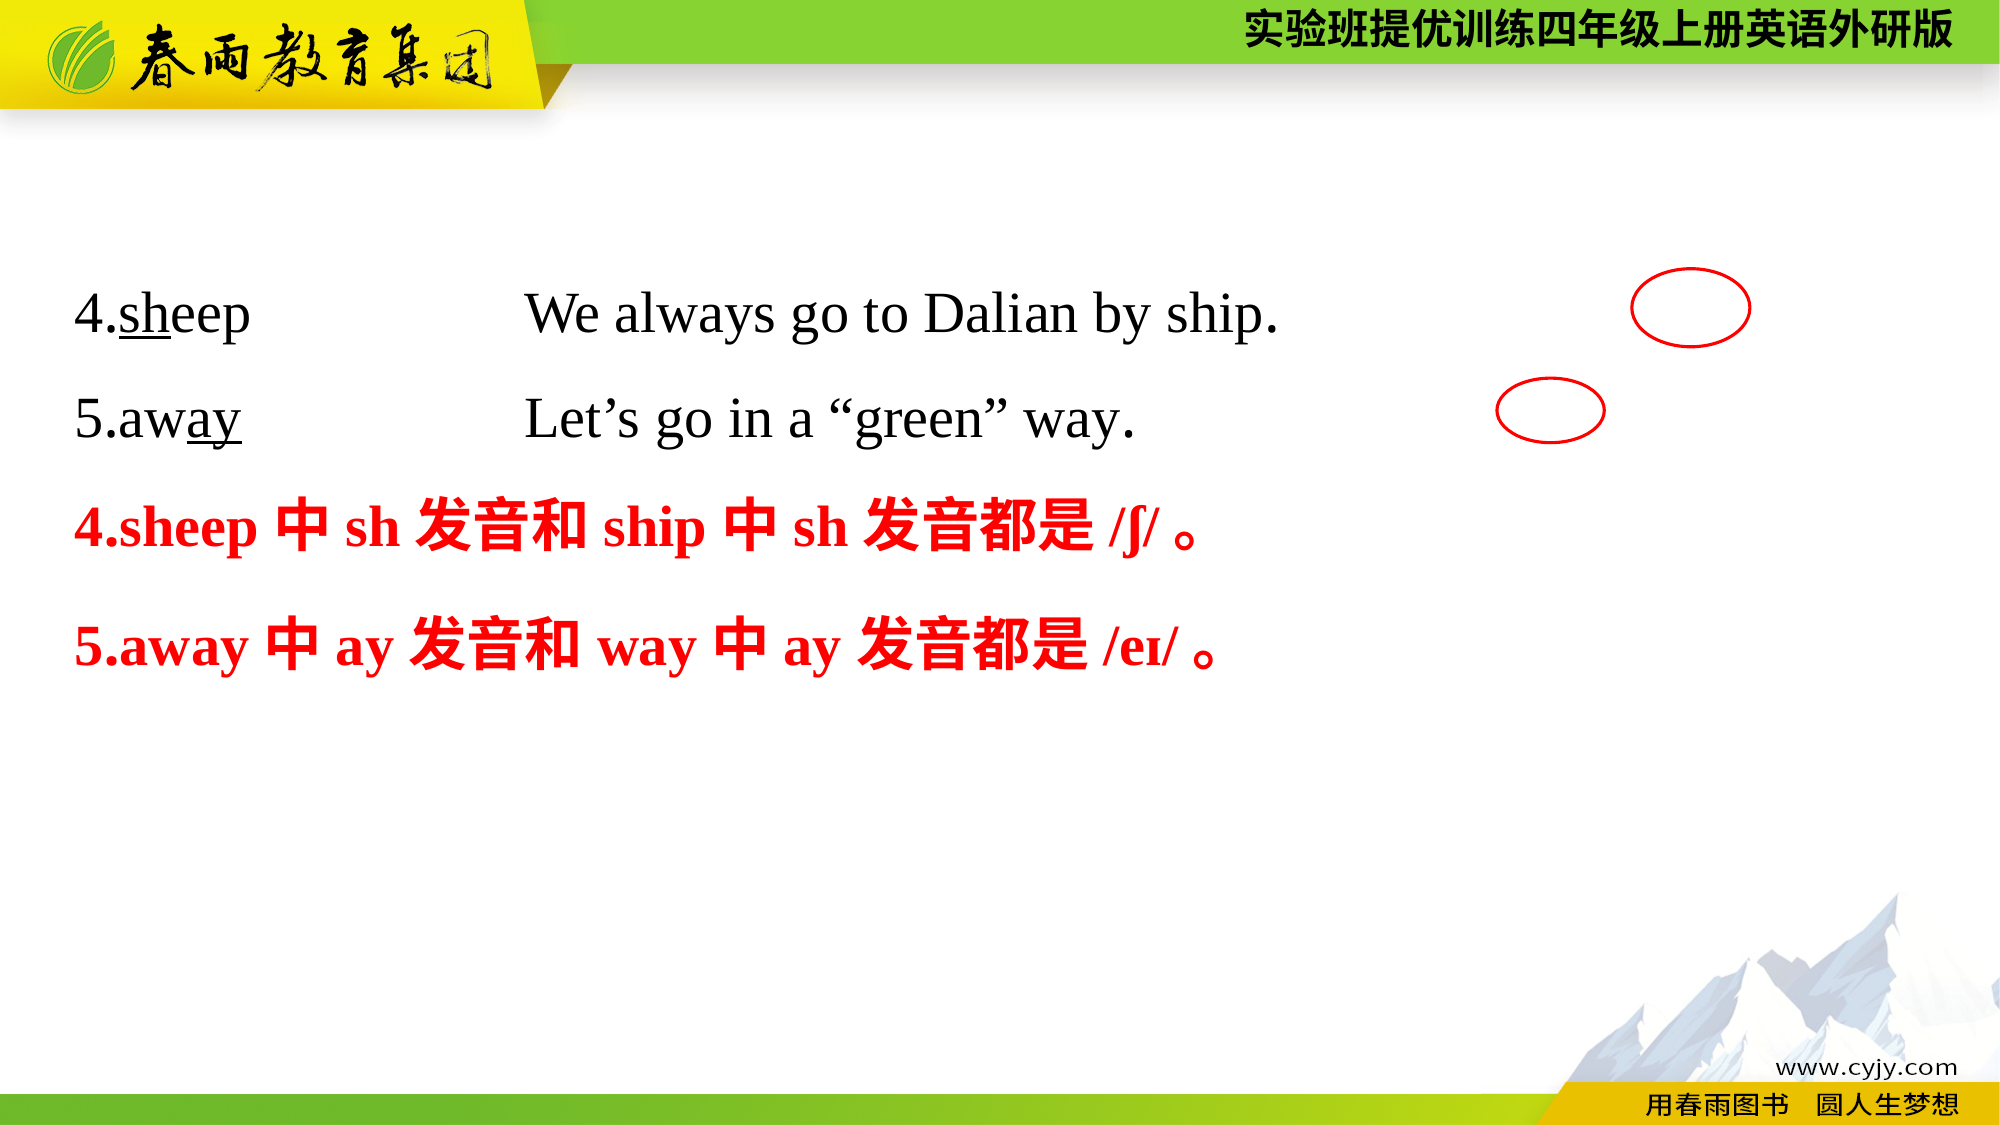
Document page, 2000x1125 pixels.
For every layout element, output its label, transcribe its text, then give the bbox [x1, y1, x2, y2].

list 4.sheep We always go to Dalian by ship. 5.away Let’s go in a “green” way. [59, 231, 1944, 445]
text_box [1496, 378, 1605, 443]
text_box 4.sheep中sh发音和ship中sh发音都是/ʃ/。 [59, 445, 1944, 564]
text_box 5.away中ay发音和way中ay发音都是/eɪ/。 [59, 564, 1944, 684]
picture [0, 0, 2000, 1125]
text_box [1631, 268, 1750, 347]
